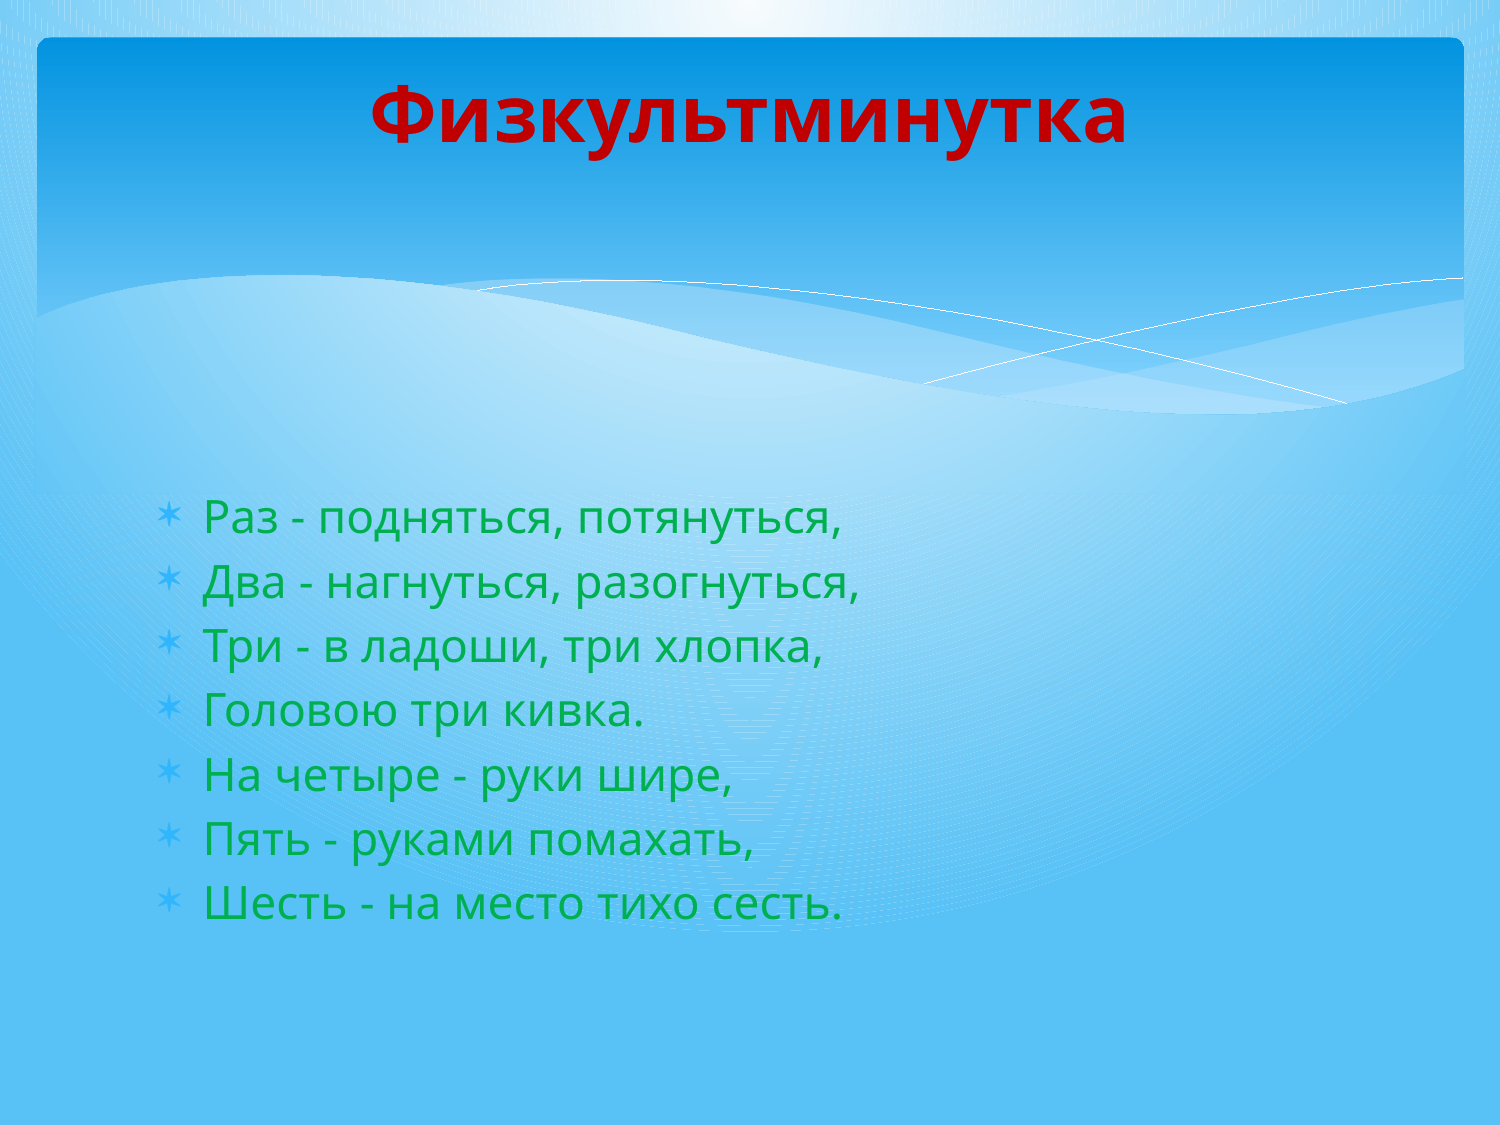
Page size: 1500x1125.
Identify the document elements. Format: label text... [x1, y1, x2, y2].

list Раз - подняться, потянуться, Два - нагнуться, разогнуться, Три - в ладоши, три хлопка, Головою три кивка. На четыре - руки шире, Пять - руками помахать, Шесть - на место тихо сесть. [143, 438, 1359, 1005]
title Физкультминутка [75, 55, 1425, 261]
